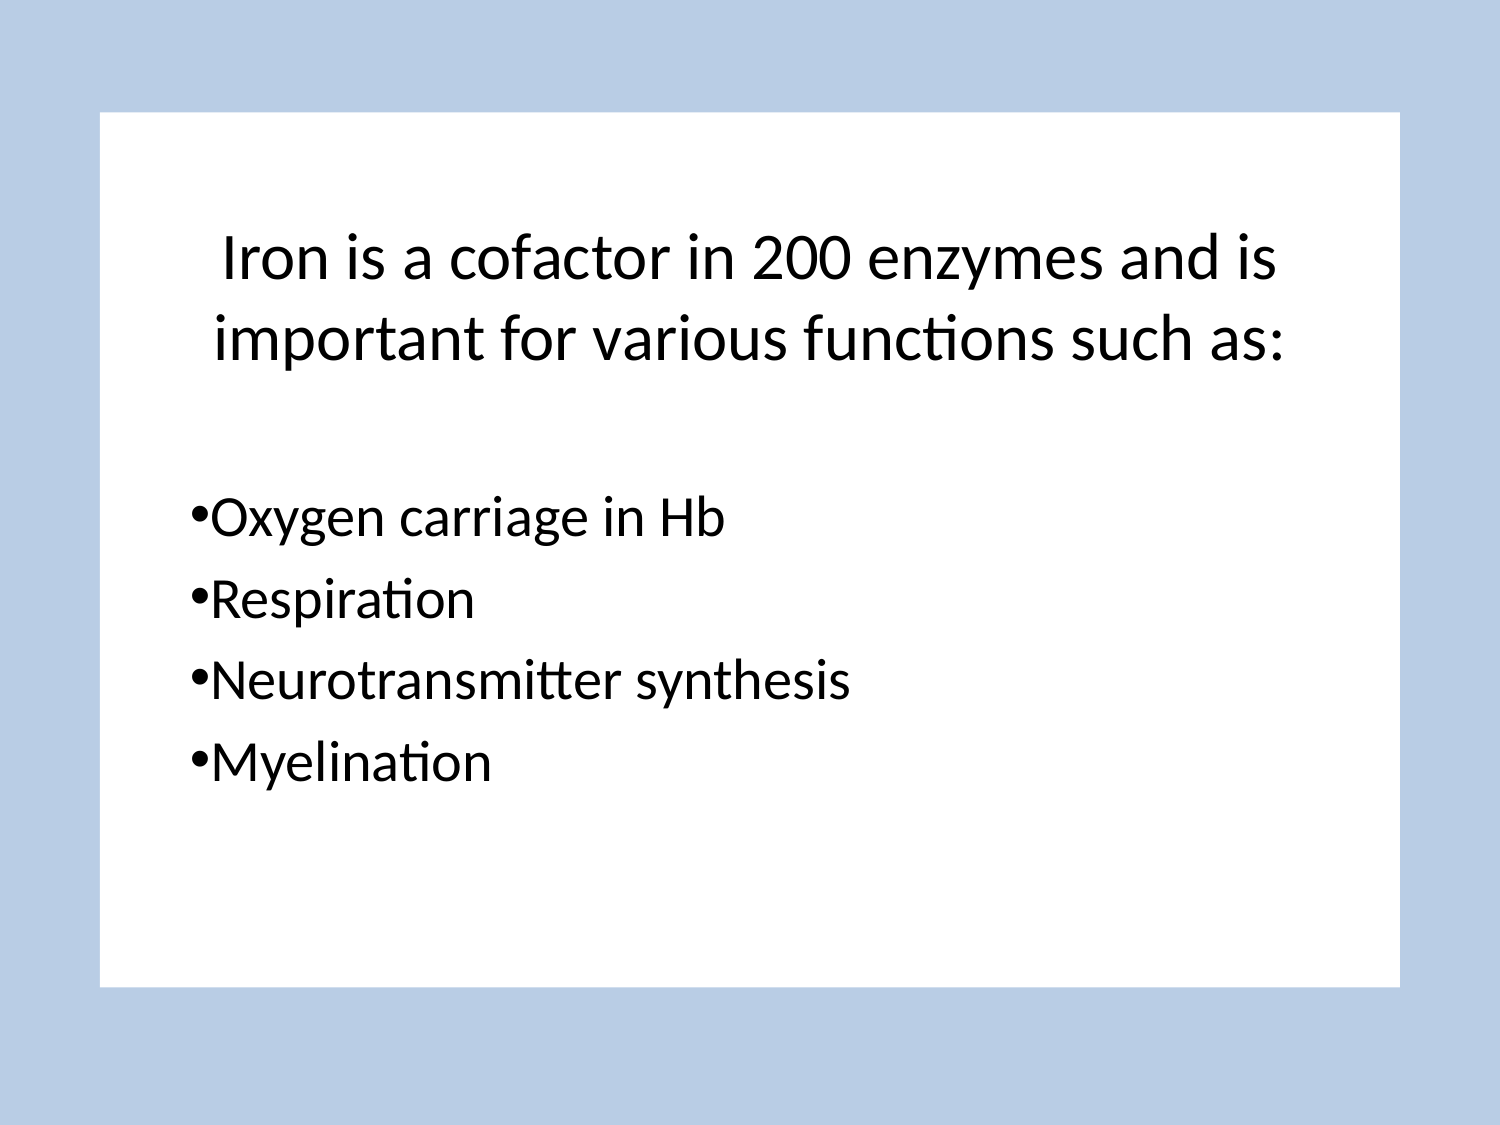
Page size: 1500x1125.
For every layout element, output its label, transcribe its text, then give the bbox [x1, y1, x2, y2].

subtitle Iron is a cofactor in 200 enzymes and is important for various functions such as: Oxygen carriage in Hb Respiration Neurotransmitter synthesis Myelination [99, 112, 1400, 988]
